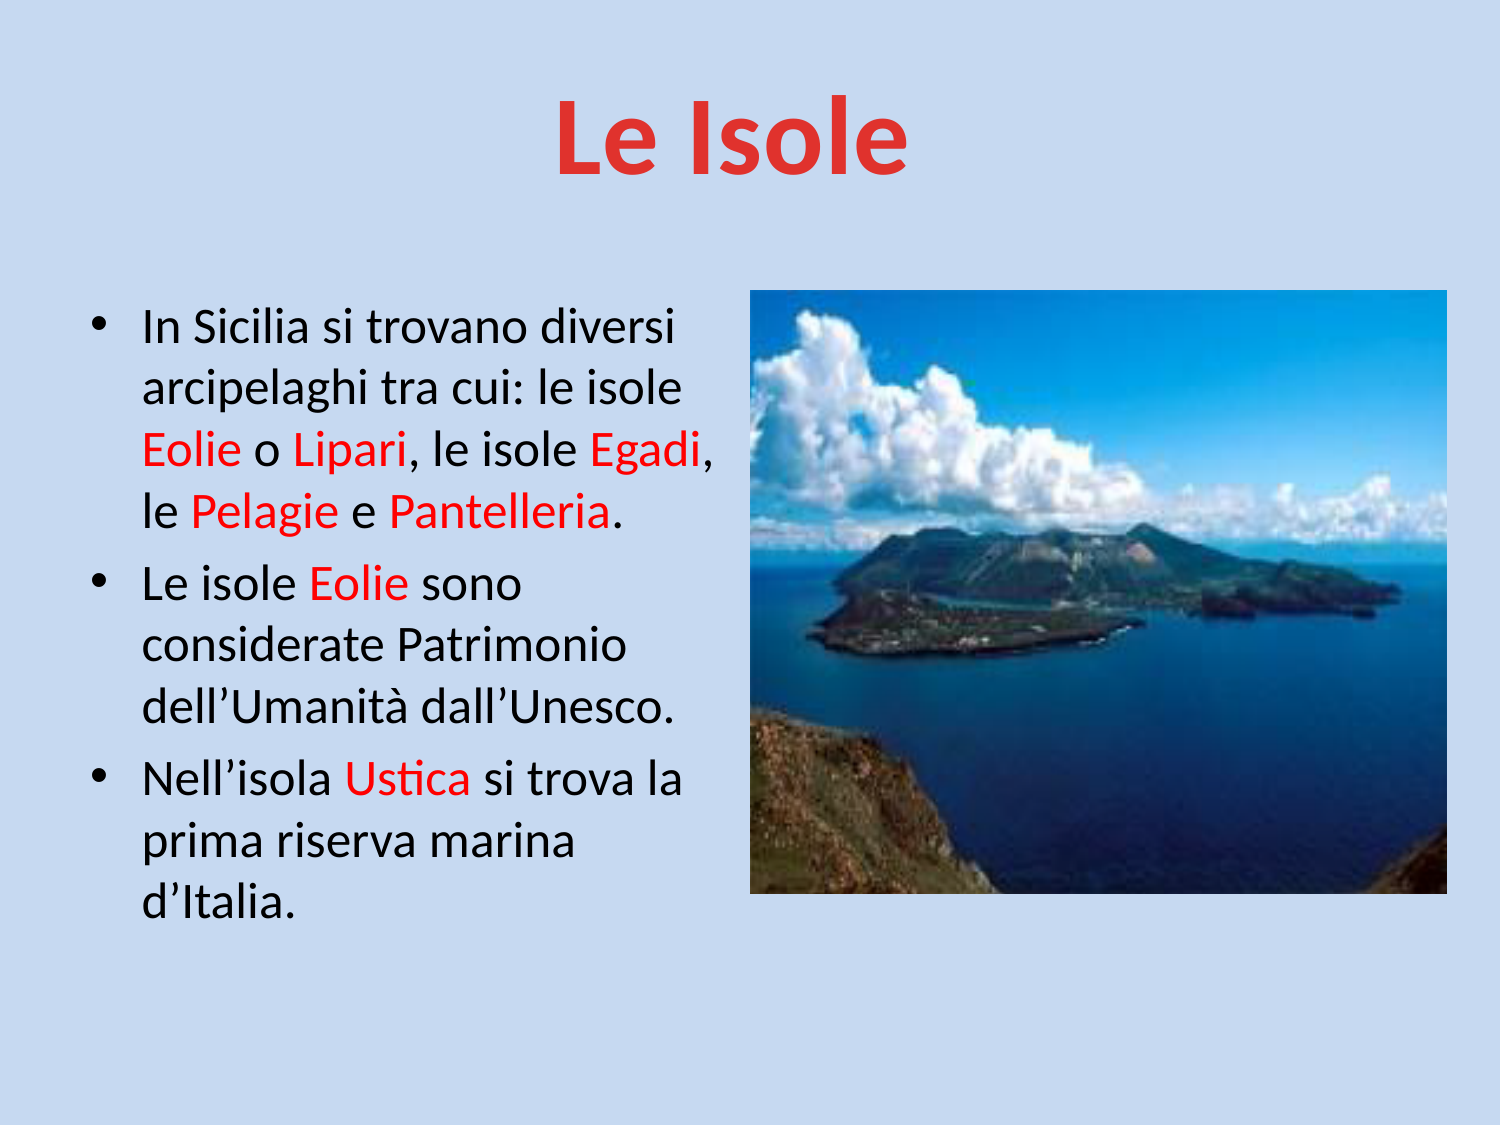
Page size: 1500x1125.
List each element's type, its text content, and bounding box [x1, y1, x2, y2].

list In Sicilia si trovano diversi arcipelaghi tra cui: le isole Eolie o Lipari, le isole Egadi, le Pelagie e Pantelleria. Le isole Eolie sono considerate Patrimonio dell’Umanità dall’Unesco. Nell’isola Ustica si trova la prima riserva marina d’Italia. [75, 206, 750, 949]
text_box Le Isole [539, 54, 927, 205]
picture [749, 290, 1448, 894]
